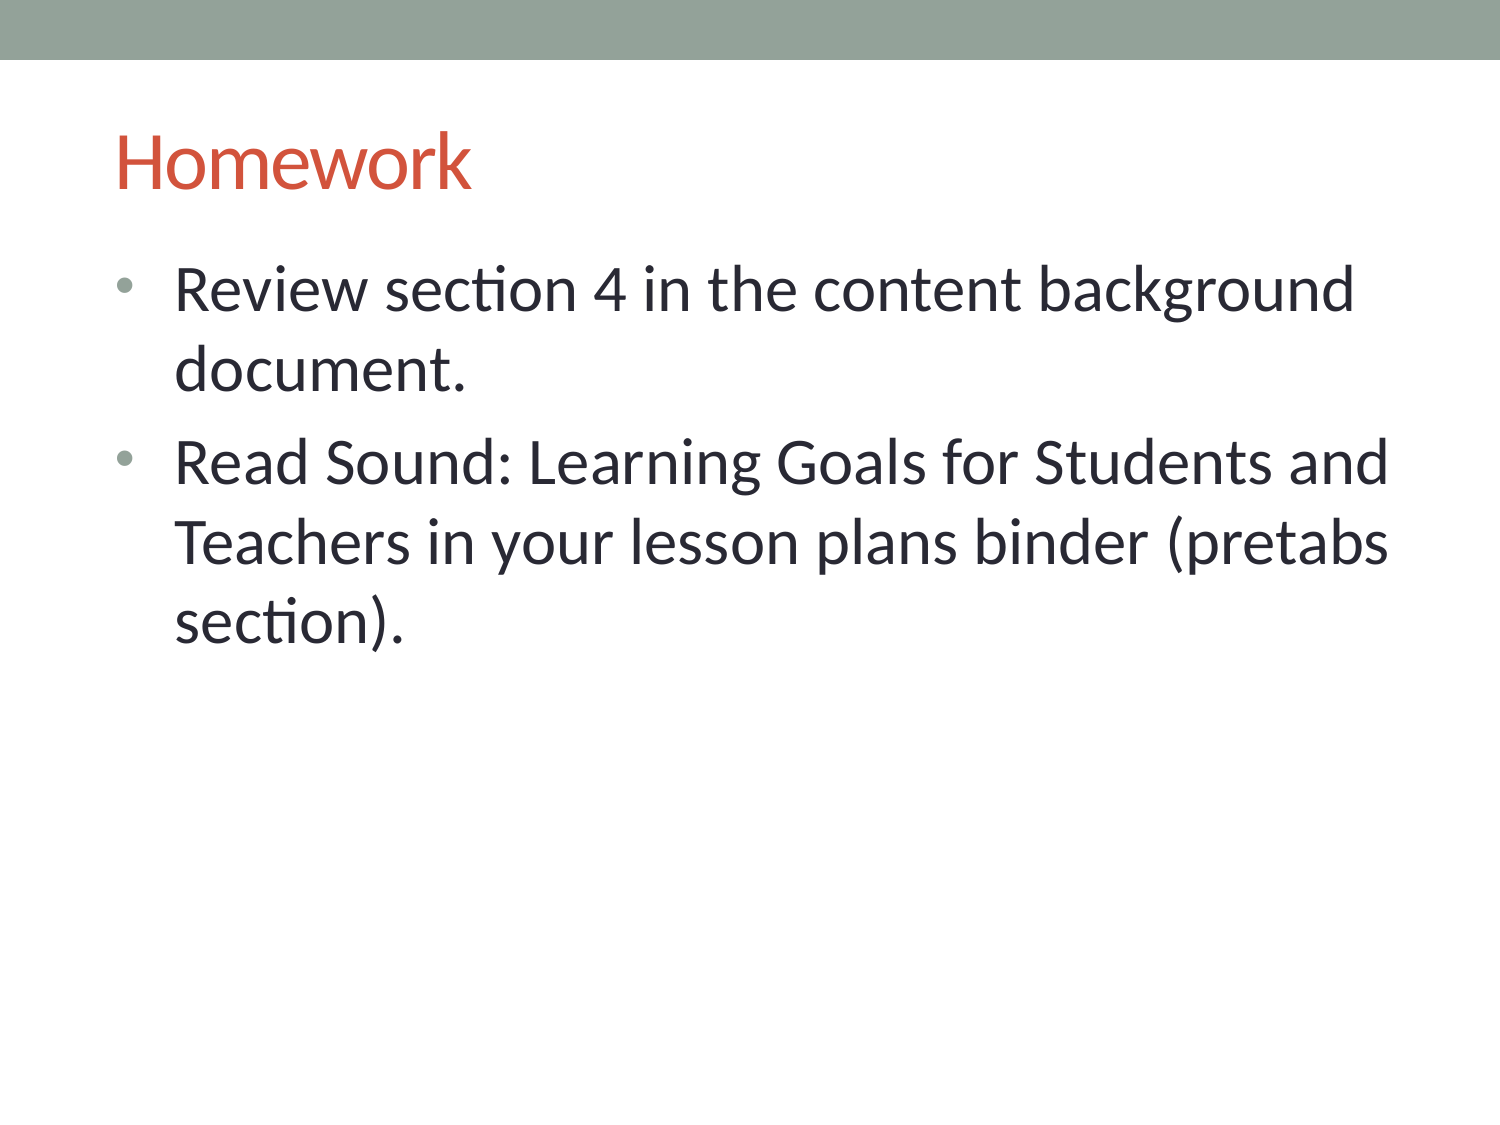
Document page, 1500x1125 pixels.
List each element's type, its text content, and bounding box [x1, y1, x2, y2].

title Homework [99, 75, 1425, 237]
list Review section 4 in the content background document. Read Sound: Learning Goals for Students and Teachers in your lesson plans binder (pretabs section). [99, 237, 1463, 1075]
